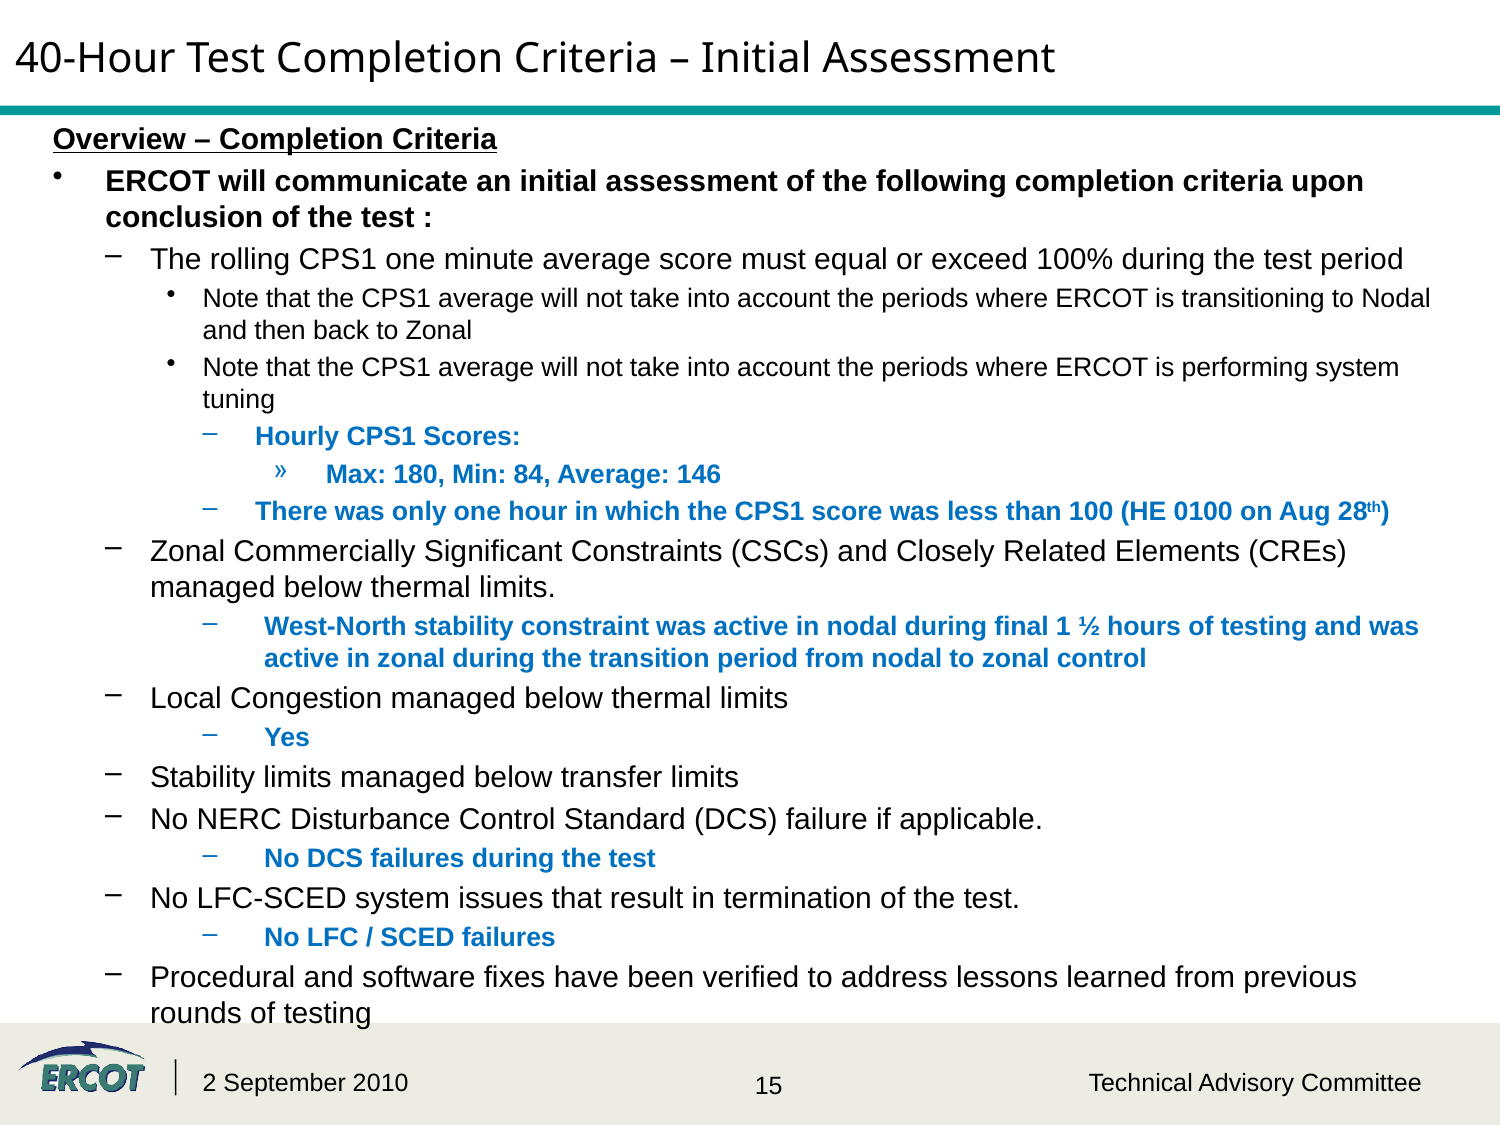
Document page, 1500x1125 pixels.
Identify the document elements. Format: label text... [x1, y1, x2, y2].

picture [10, 1031, 151, 1111]
footer Technical Advisory Committee [1024, 1059, 1438, 1125]
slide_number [187, 1059, 538, 1125]
list Overview – Completion Criteria ERCOT will communicate an initial assessment of the following completion criteria upon conclusion of the test : The rolling CPS1 one minute average score must equal or exceed 100% during the test period Note that the CPS1 average will not take into account the periods where ERCOT is transitioning to Nodal and then back to Zonal Note that the CPS1 average will not take into account the periods where ERCOT is performing system tuning Hourly CPS1 Scores: Max: 180, Min: 84, Average: 146 There was only one hour in which the CPS1 score was less than 100 (HE 0100 on Aug 28th) Zonal Commercially Significant Constraints (CSCs) and Closely Related Elements (CREs) managed below thermal limits. West-North stability constraint was active in nodal during final 1 ½ hours of testing and was active in zonal during the transition period from nodal to zonal control Local Congestion managed below thermal limits Yes Stability limits managed below transfer limits No NERC Disturbance Control Standard (DCS) failure if applicable. No DCS failures during the test No LFC-SCED system issues that result in termination of the test. No LFC / SCED failures Procedural and software fixes have been verified to address lessons learned from previous rounds of testing [37, 112, 1463, 1051]
title 40-Hour Test Completion Criteria – Initial Assessment [0, 0, 1451, 113]
